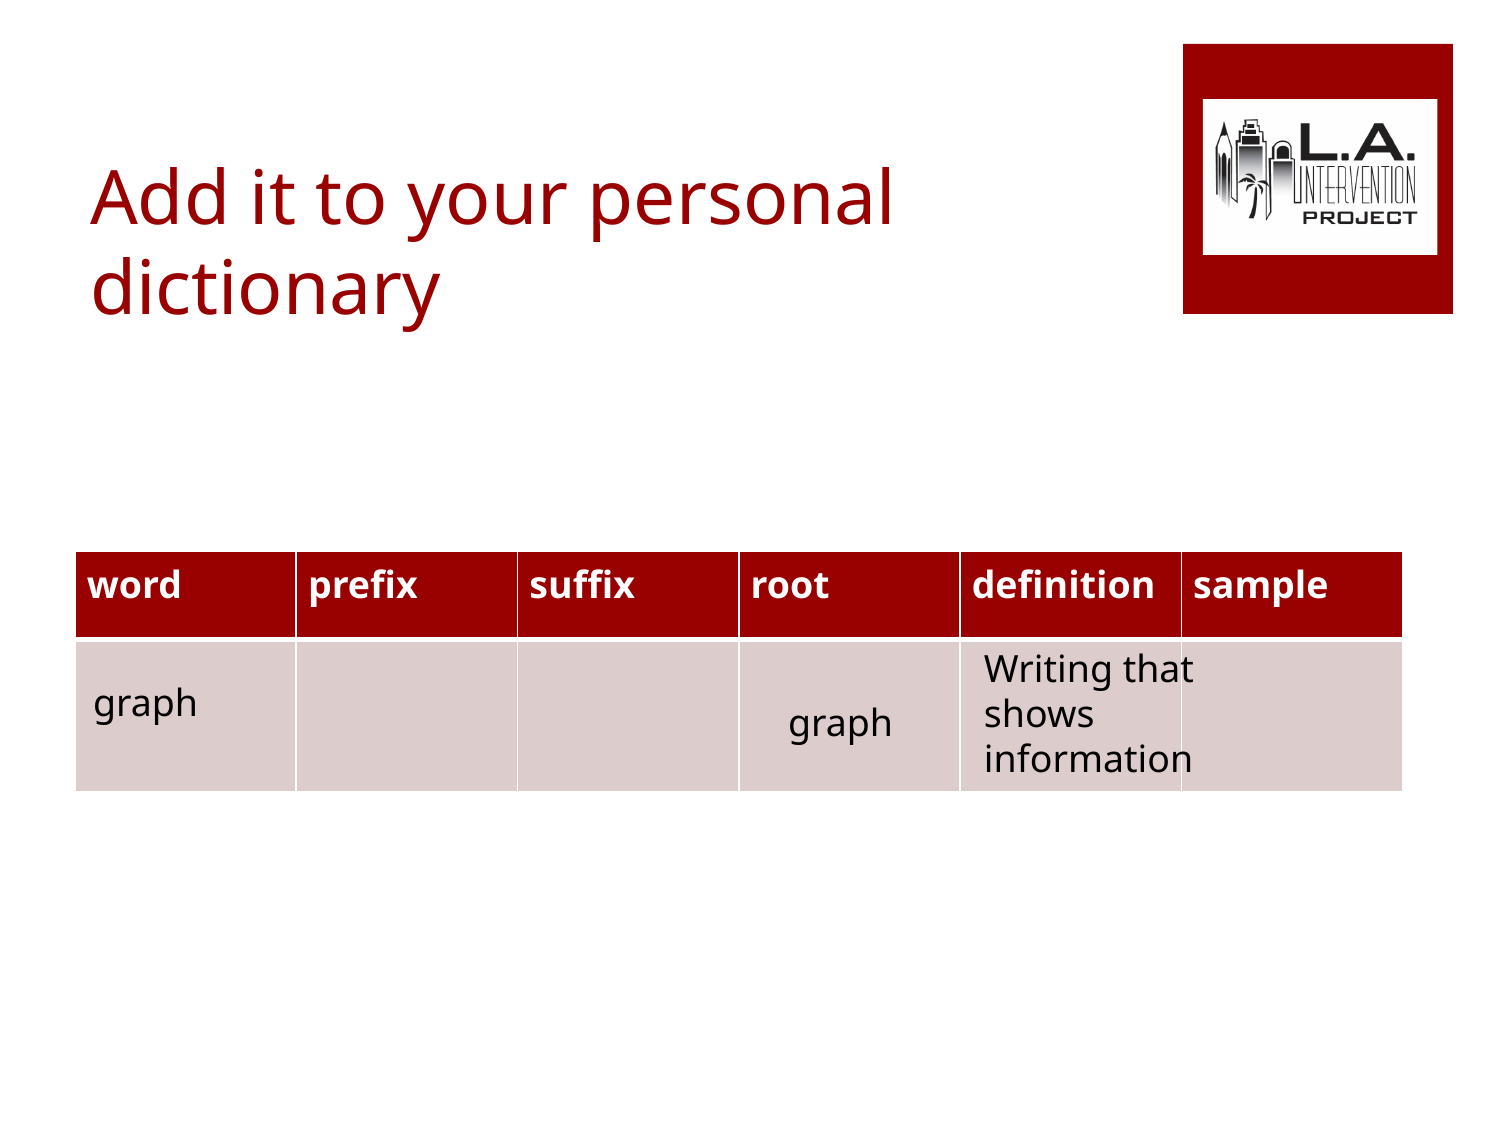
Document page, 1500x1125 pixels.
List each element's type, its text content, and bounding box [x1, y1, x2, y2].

table_cell [518, 642, 738, 791]
text_box graph [773, 691, 909, 752]
text_box graph [78, 671, 214, 732]
table_header suffix [518, 552, 738, 637]
table_header prefix [297, 552, 517, 637]
table_cell [76, 642, 295, 791]
table_header root [740, 552, 959, 637]
table_cell [740, 642, 959, 791]
table_header sample [1182, 552, 1402, 637]
text_box Writing that shows information [969, 592, 1217, 788]
picture [1202, 99, 1438, 255]
table_cell [297, 642, 517, 791]
table_header definition [961, 552, 1181, 637]
table_header word [76, 552, 295, 637]
table_cell [961, 642, 1181, 791]
table_cell [1182, 642, 1402, 791]
title Add it to your personal dictionary [75, 149, 1143, 338]
